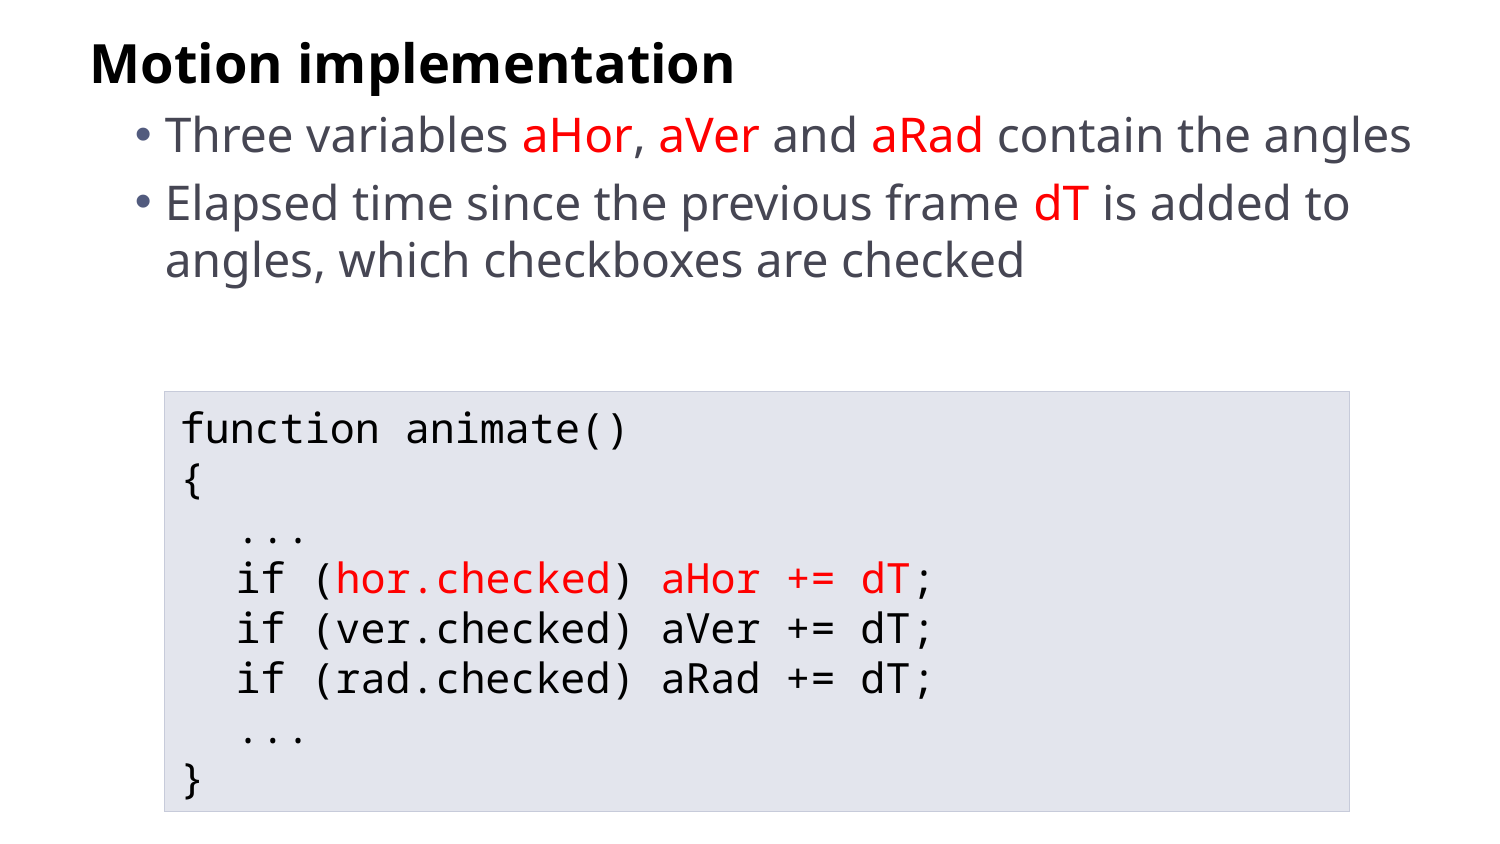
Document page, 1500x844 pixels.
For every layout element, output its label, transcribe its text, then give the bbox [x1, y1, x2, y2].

list Motion implementation Three variables aHor, aVer and aRad contain the angles Elapsed time since the previous frame dT is added to angles, which checkboxes are checked [75, 21, 1475, 835]
text_box function animate() { ... if (hor.checked) aHor += dT; if (ver.checked) aVer += dT; if (rad.checked) aRad += dT; ... } [164, 391, 1350, 812]
